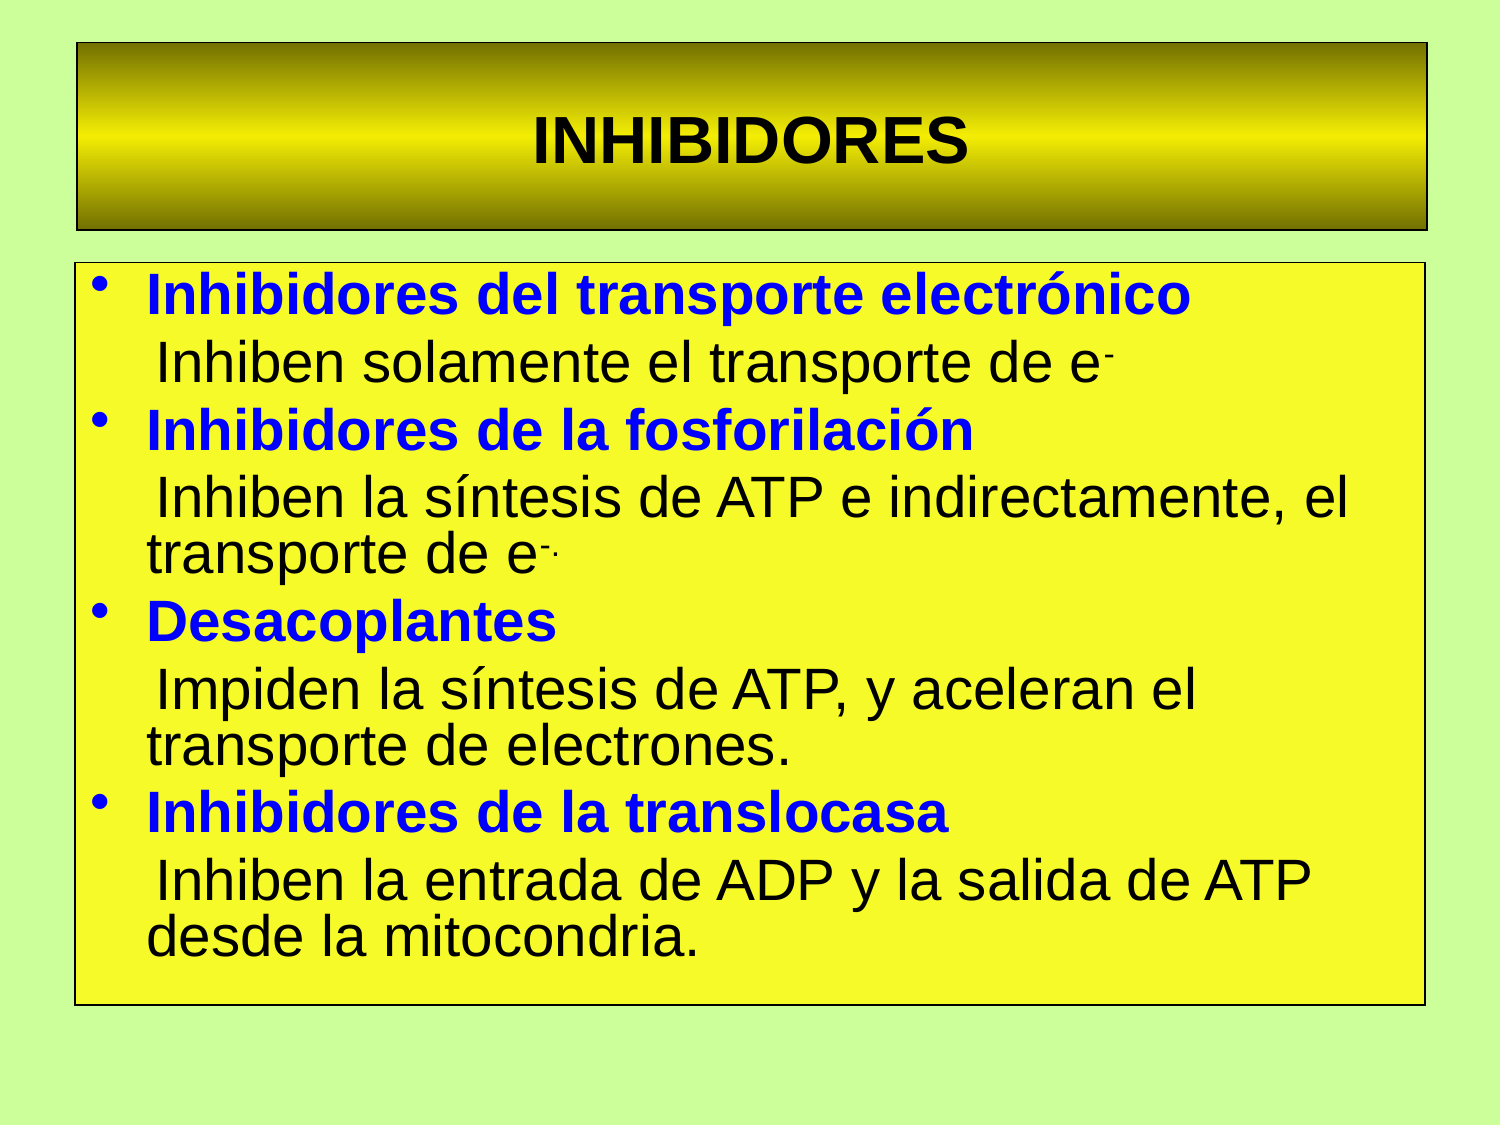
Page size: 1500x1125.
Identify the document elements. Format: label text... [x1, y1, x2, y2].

list Inhibidores del transporte electrónico Inhiben solamente el transporte de e- Inhibidores de la fosforilación Inhiben la síntesis de ATP e indirectamente, el transporte de e-. Desacoplantes Impiden la síntesis de ATP, y aceleran el transporte de electrones. Inhibidores de la translocasa Inhiben la entrada de ADP y la salida de ATP desde la mitocondria. [74, 262, 1426, 1006]
title INHIBIDORES [76, 42, 1428, 231]
